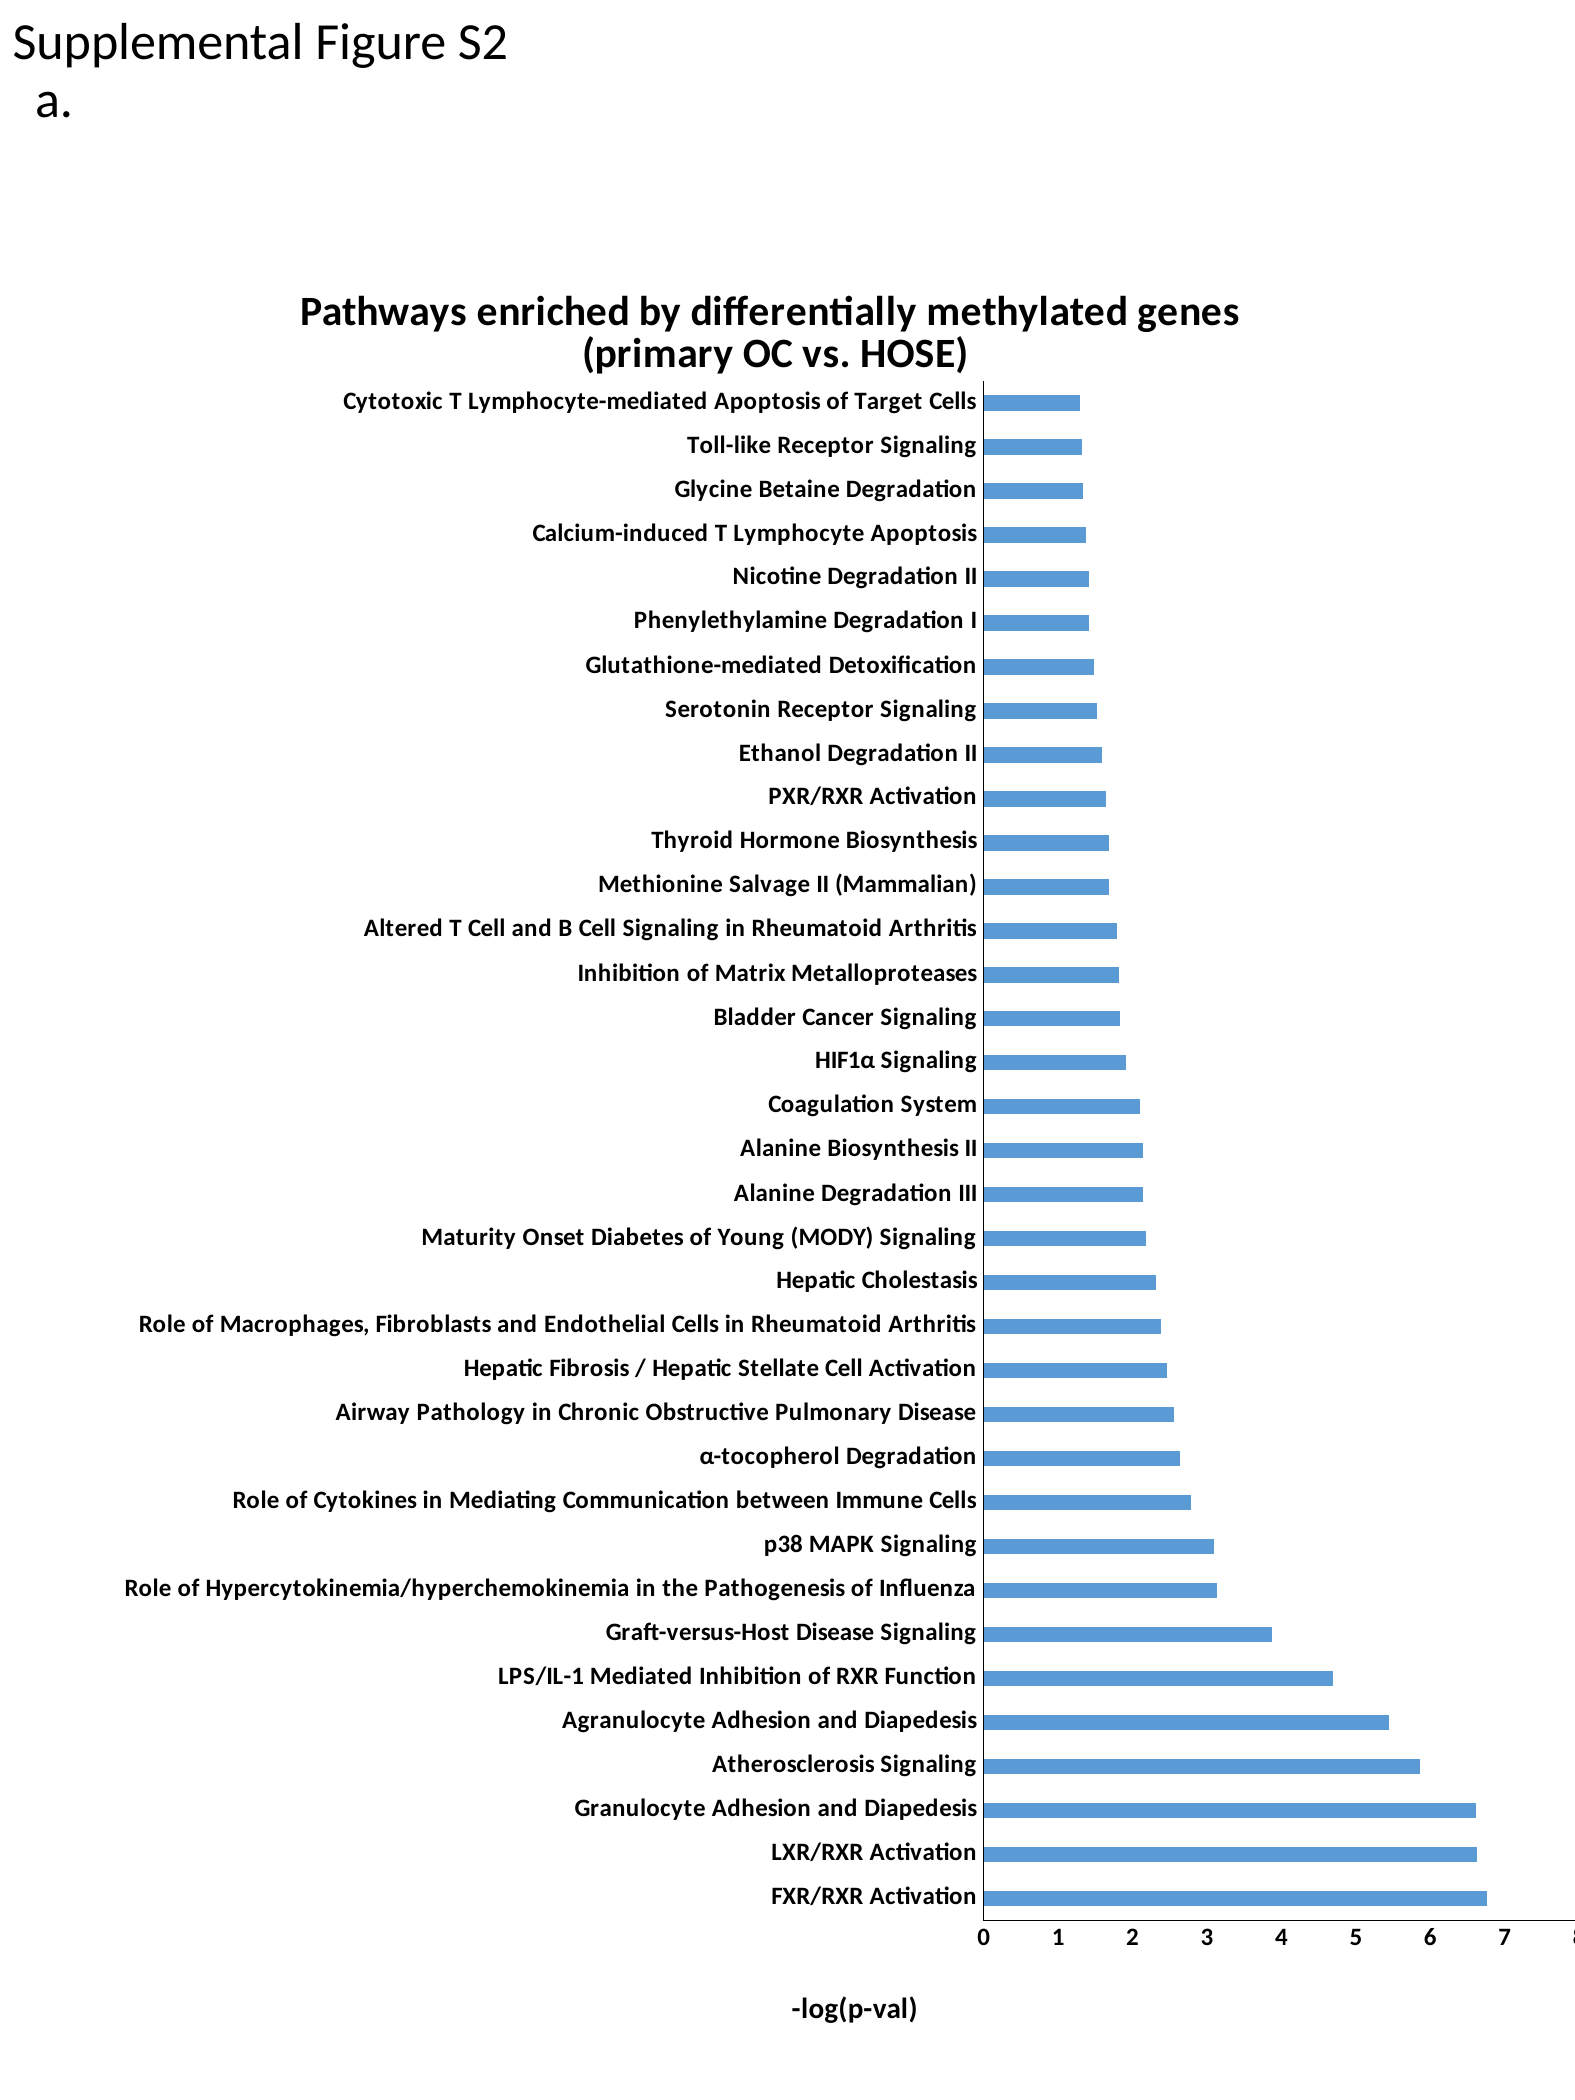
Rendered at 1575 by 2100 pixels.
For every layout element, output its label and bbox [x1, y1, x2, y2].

text_box [0, 0, 1575, 2036]
